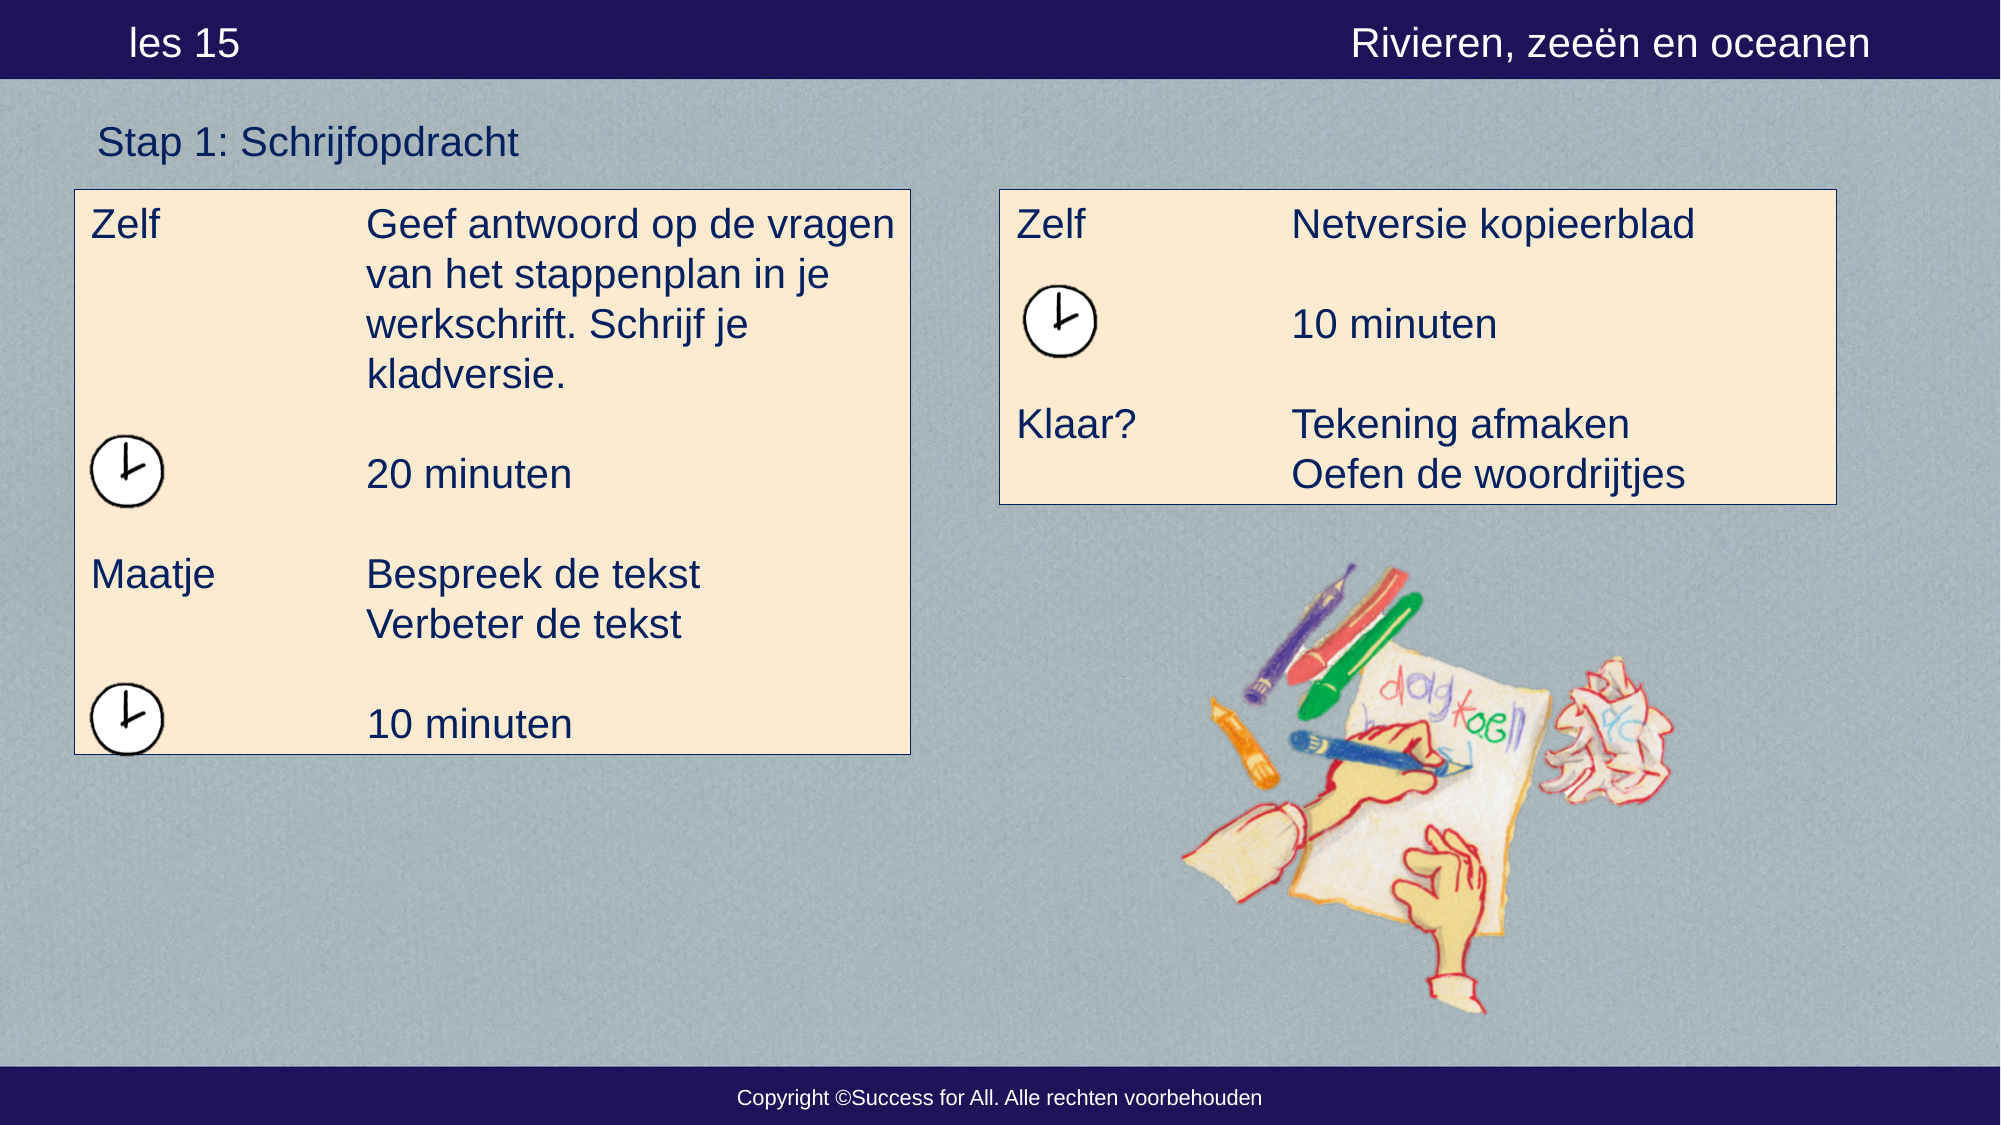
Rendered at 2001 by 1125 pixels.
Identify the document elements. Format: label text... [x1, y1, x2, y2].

text_box Stap 1: Schrijfopdracht [82, 107, 875, 173]
text_box Zelf Geef antwoord op de vragen van het stappenplan in je werkschrift. Schrijf je kladversie. 20 minuten Maatje Bespreek de tekst Verbeter de tekst 10 minuten [74, 189, 911, 755]
text_box les 15 [114, 8, 354, 73]
text_box Zelf Netversie kopieerblad 10 minuten Klaar? Tekening afmaken Oefen de woordrijtjes [999, 189, 1837, 505]
text_box Rivieren, zeeën en oceanen [999, 8, 1886, 123]
text_box Copyright ©Success for All. Alle rechten voorbehouden [0, 1075, 2000, 1125]
picture [0, 0, 2001, 1125]
